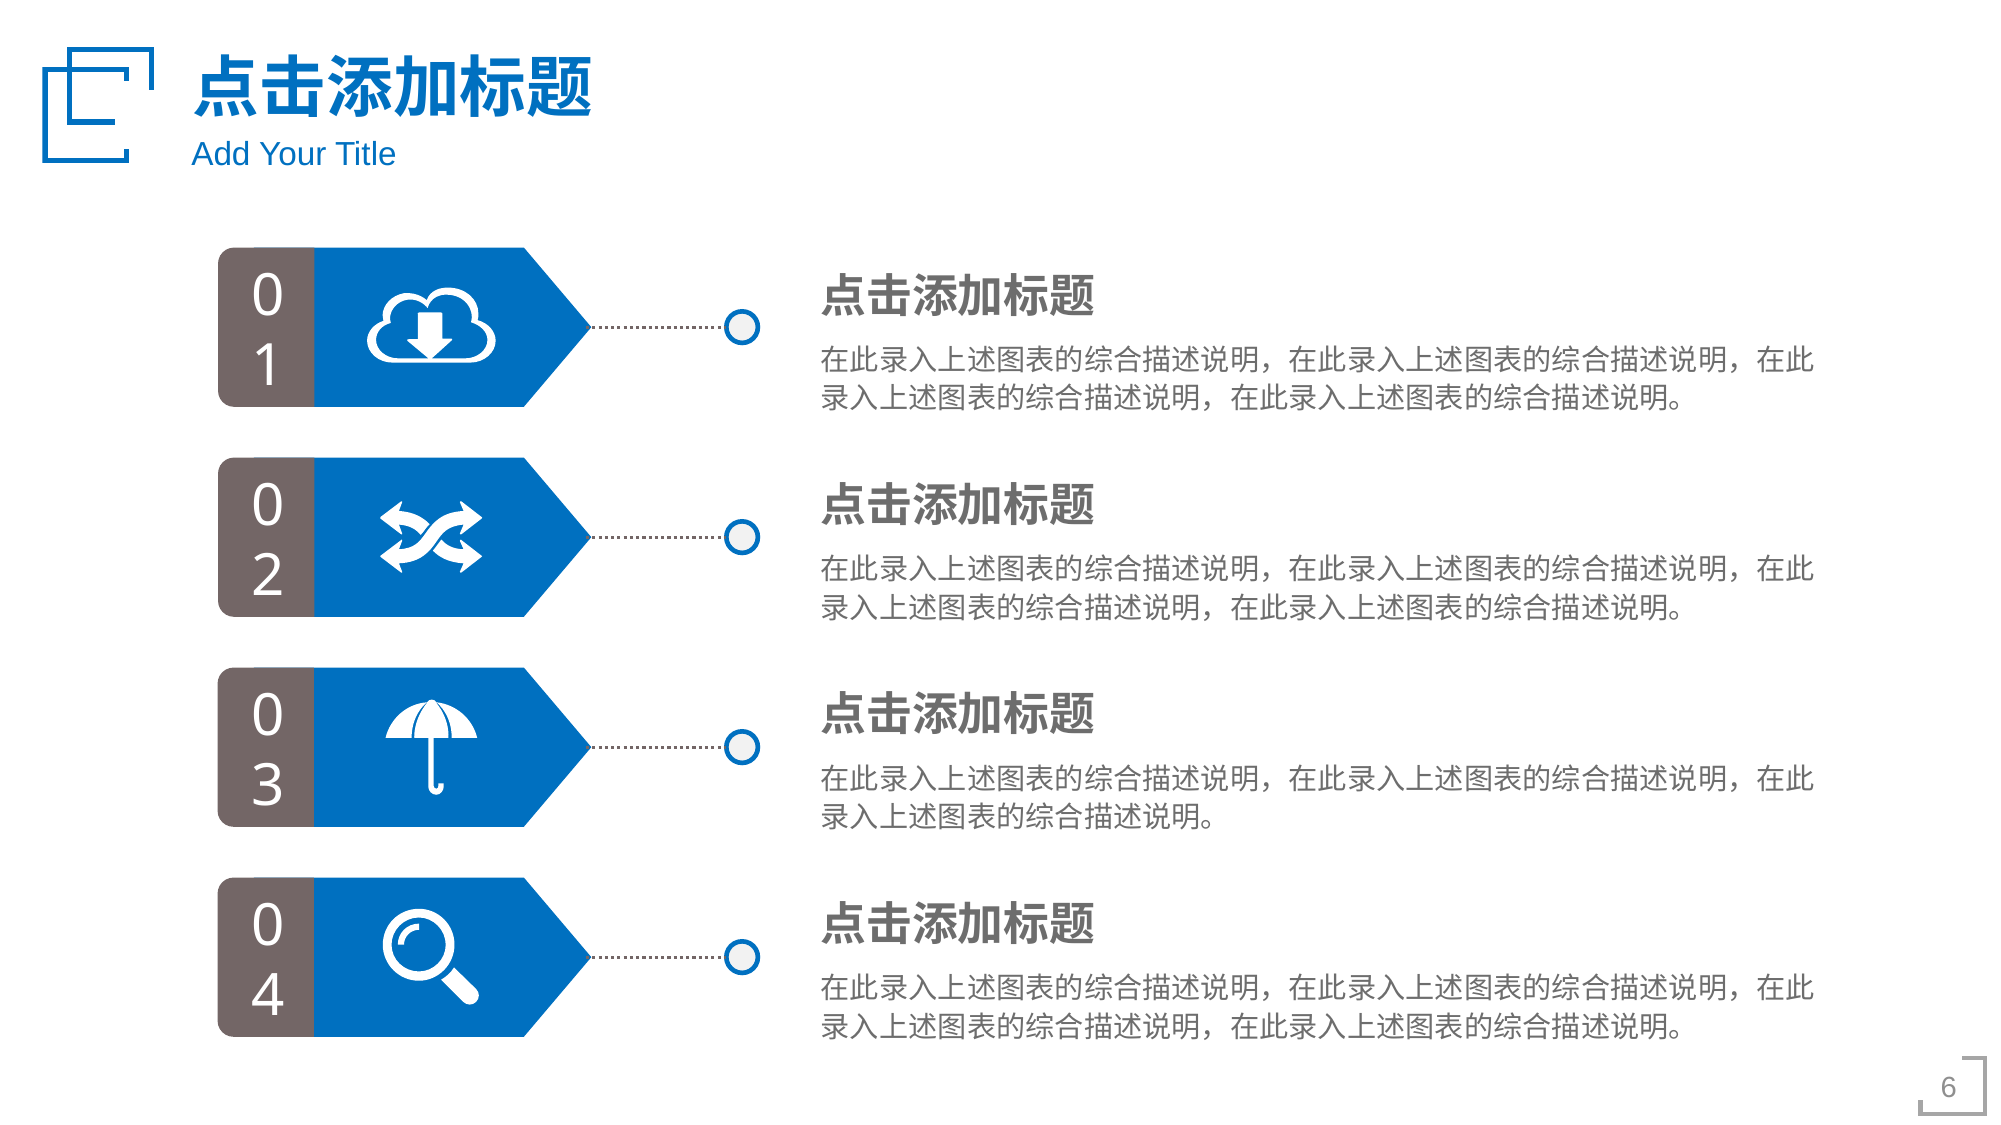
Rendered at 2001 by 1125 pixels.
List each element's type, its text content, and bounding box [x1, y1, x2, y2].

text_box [217, 667, 727, 827]
text_box Add Your Title [176, 124, 555, 180]
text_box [218, 457, 727, 617]
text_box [805, 468, 1832, 633]
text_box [218, 247, 727, 407]
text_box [805, 677, 1832, 843]
text_box 点击添加标题 [177, 36, 609, 132]
text_box [727, 940, 759, 974]
text_box [727, 520, 759, 554]
text_box [727, 310, 759, 344]
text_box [217, 877, 727, 1037]
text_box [805, 258, 1832, 424]
text_box [727, 730, 759, 764]
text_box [805, 886, 1832, 1052]
